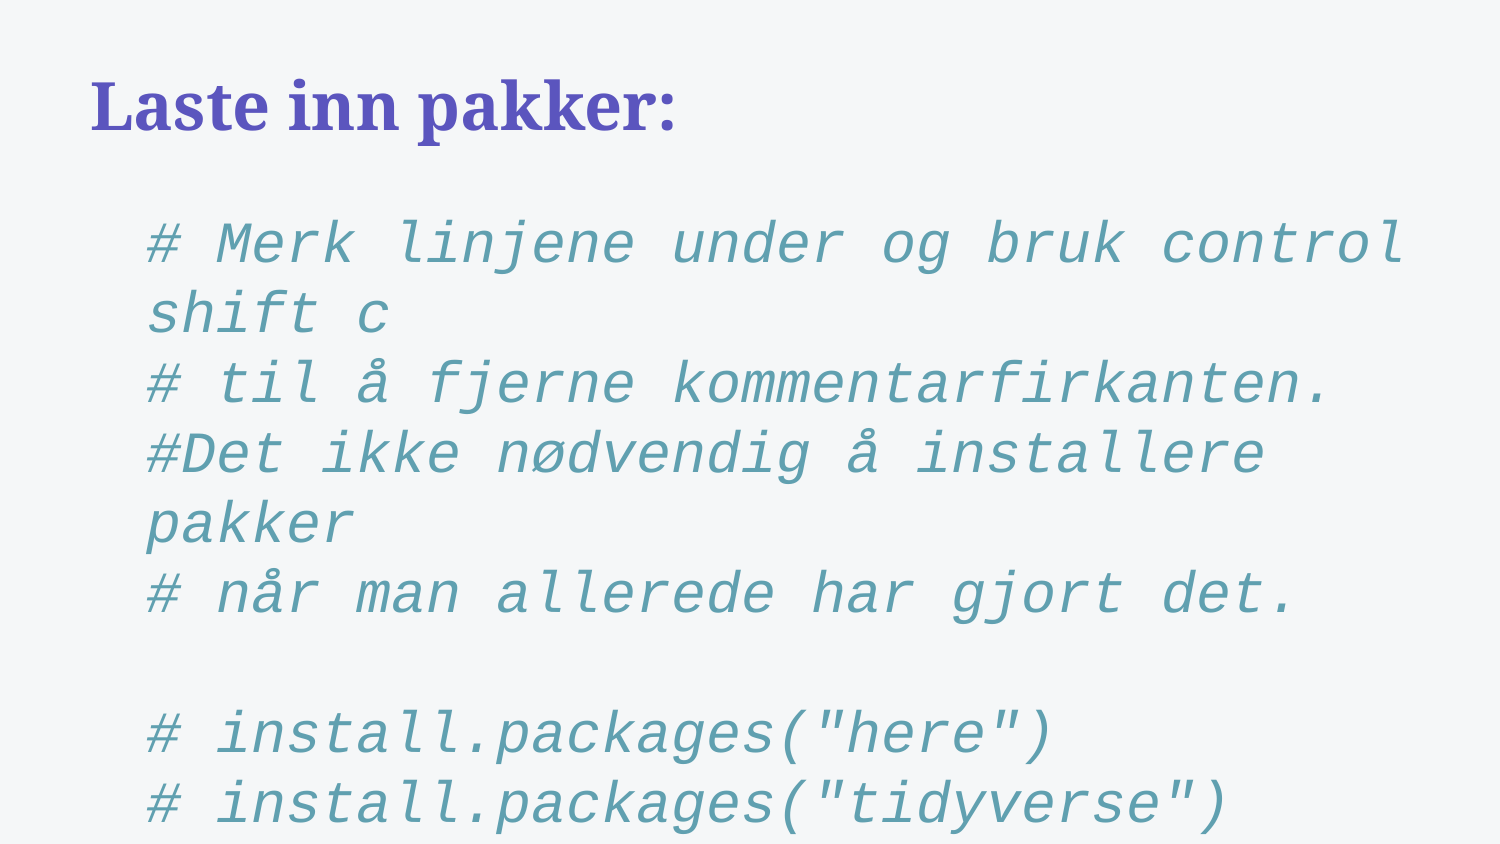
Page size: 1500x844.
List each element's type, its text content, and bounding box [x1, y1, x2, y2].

title Laste inn pakker: [75, 33, 1425, 175]
list # Merk linjene under og bruk control shift c # til å fjerne kommentarfirkanten. #Det ikke nødvendig å installere pakker # når man allerede har gjort det. # install.packages("here") # install.packages("tidyverse") [75, 196, 1425, 754]
